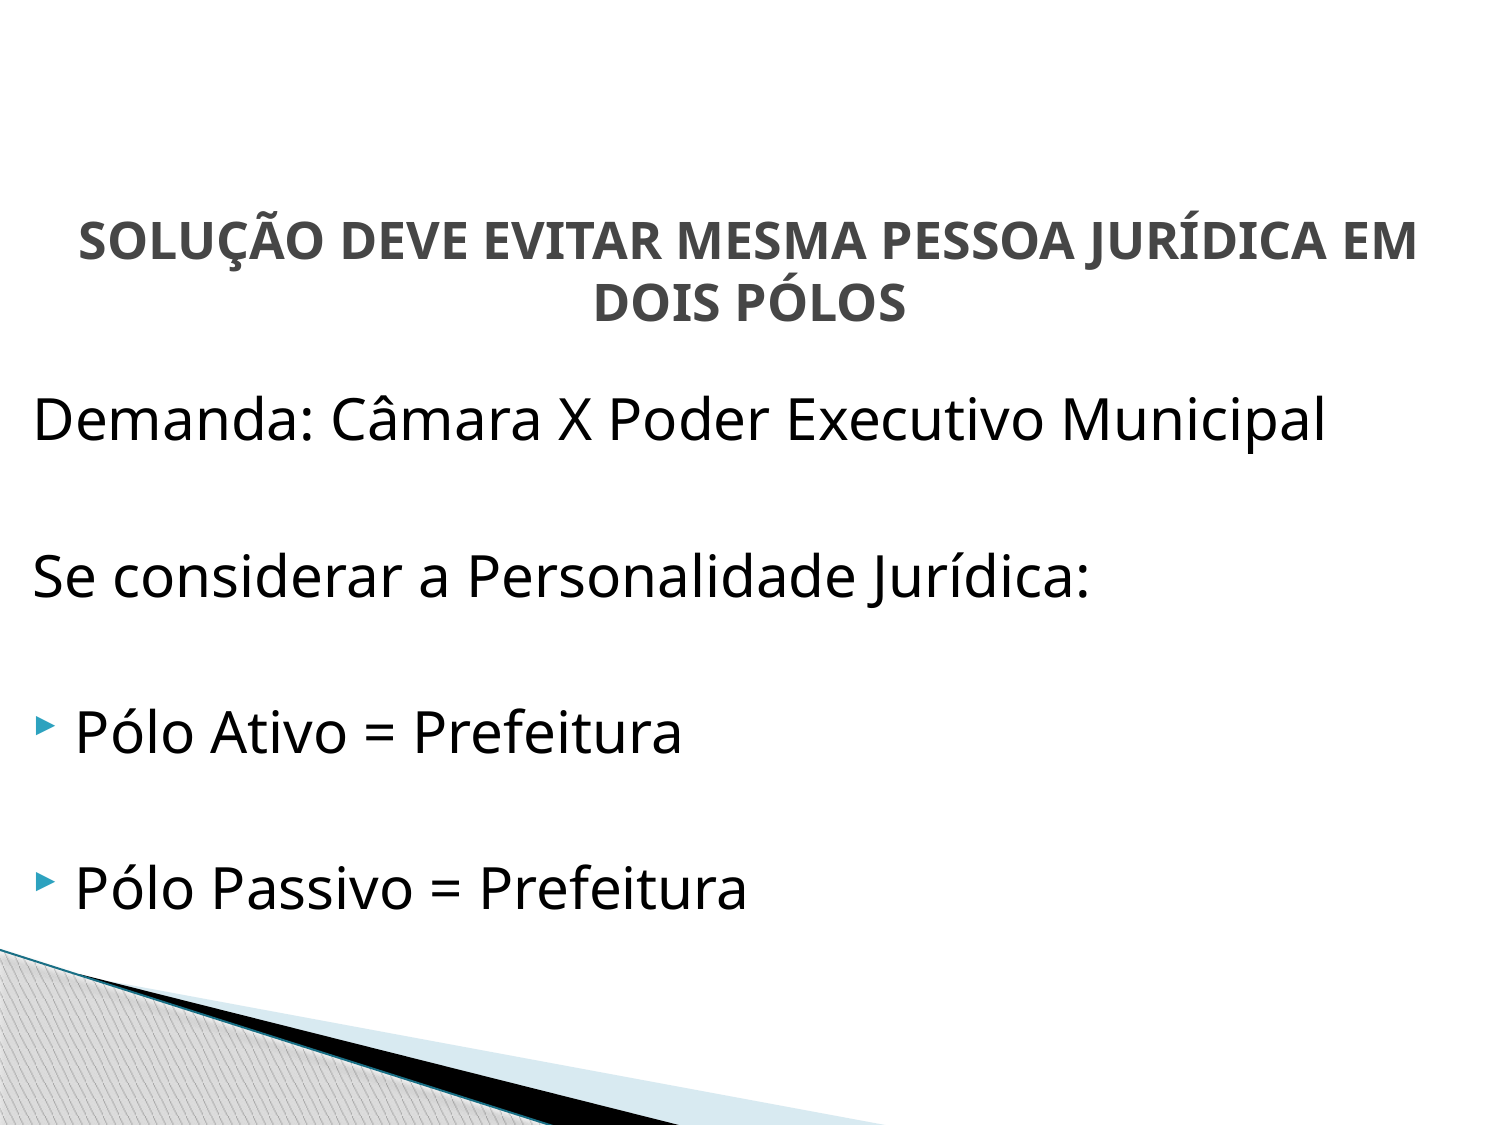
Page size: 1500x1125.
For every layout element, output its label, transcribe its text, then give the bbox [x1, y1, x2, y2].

list Demanda: Câmara X Poder Executivo Municipal Se considerar a Personalidade Jurídica: Pólo Ativo = Prefeitura Pólo Passivo = Prefeitura [0, 375, 1477, 1125]
title SOLUÇÃO DEVE EVITAR MESMA PESSOA JURÍDICA EM DOIS PÓLOS [0, 199, 1500, 340]
